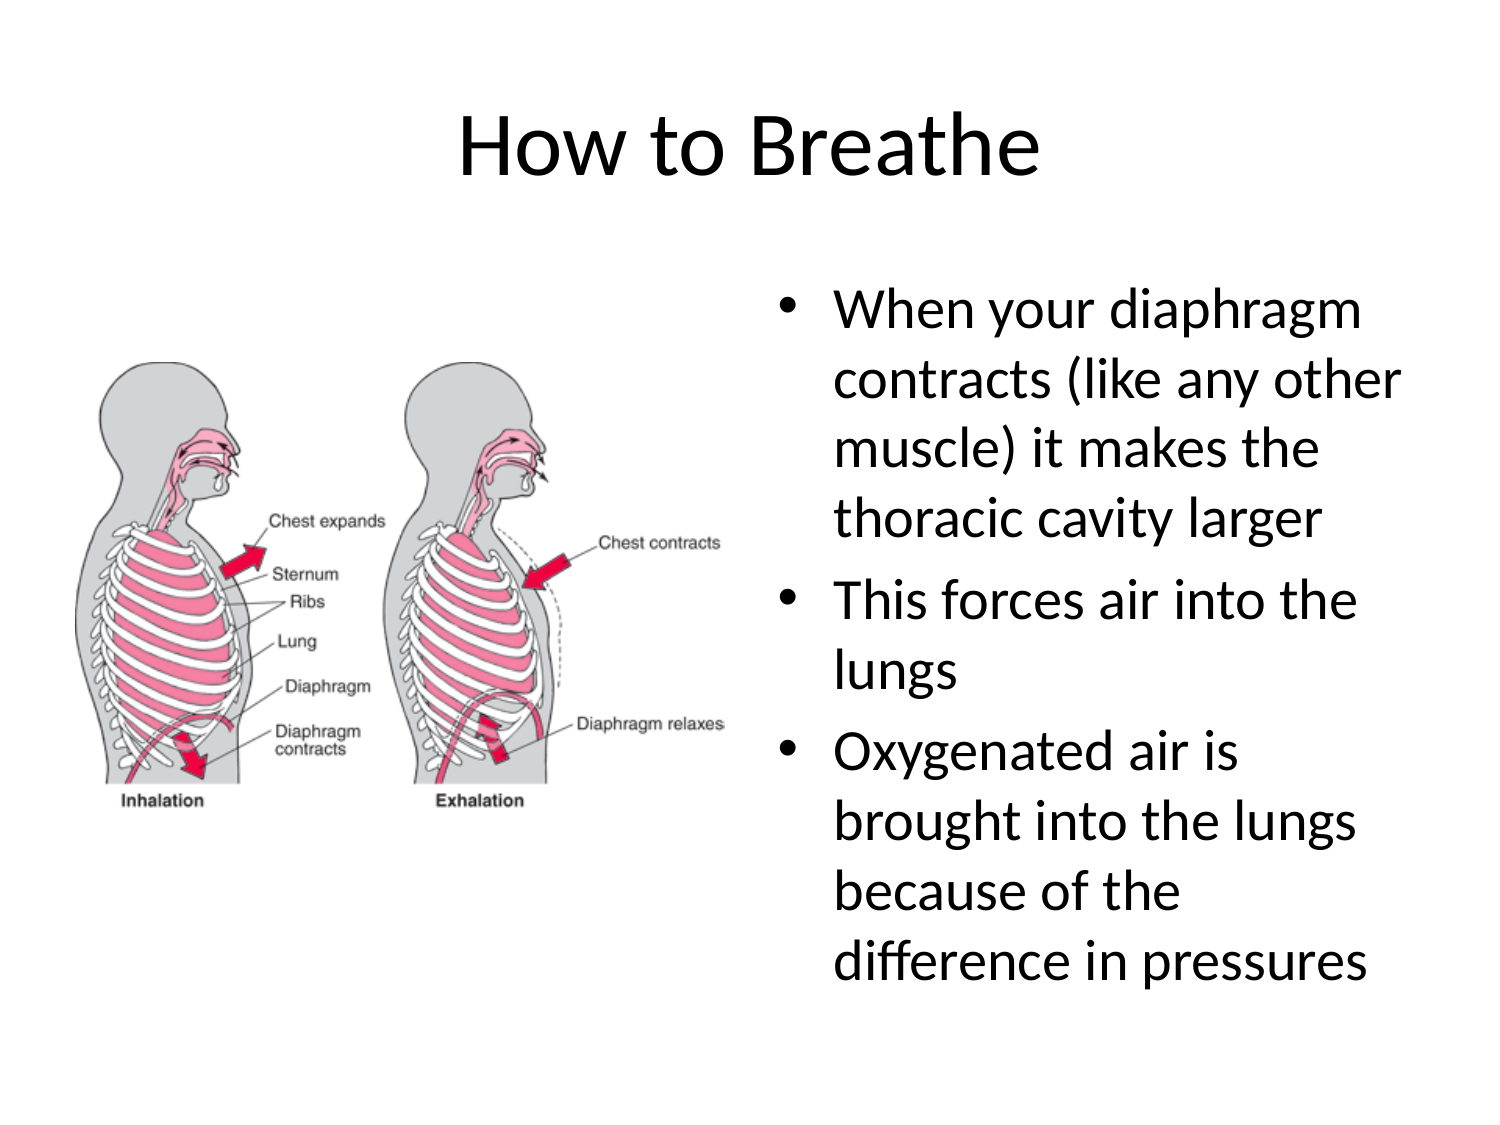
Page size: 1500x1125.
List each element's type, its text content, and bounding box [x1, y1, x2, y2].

list When your diaphragm contracts (like any other muscle) it makes the thoracic cavity larger This forces air into the lungs Oxygenated air is brought into the lungs because of the difference in pressures [762, 262, 1425, 1005]
title How to Breathe [75, 45, 1425, 233]
picture [74, 362, 726, 812]
